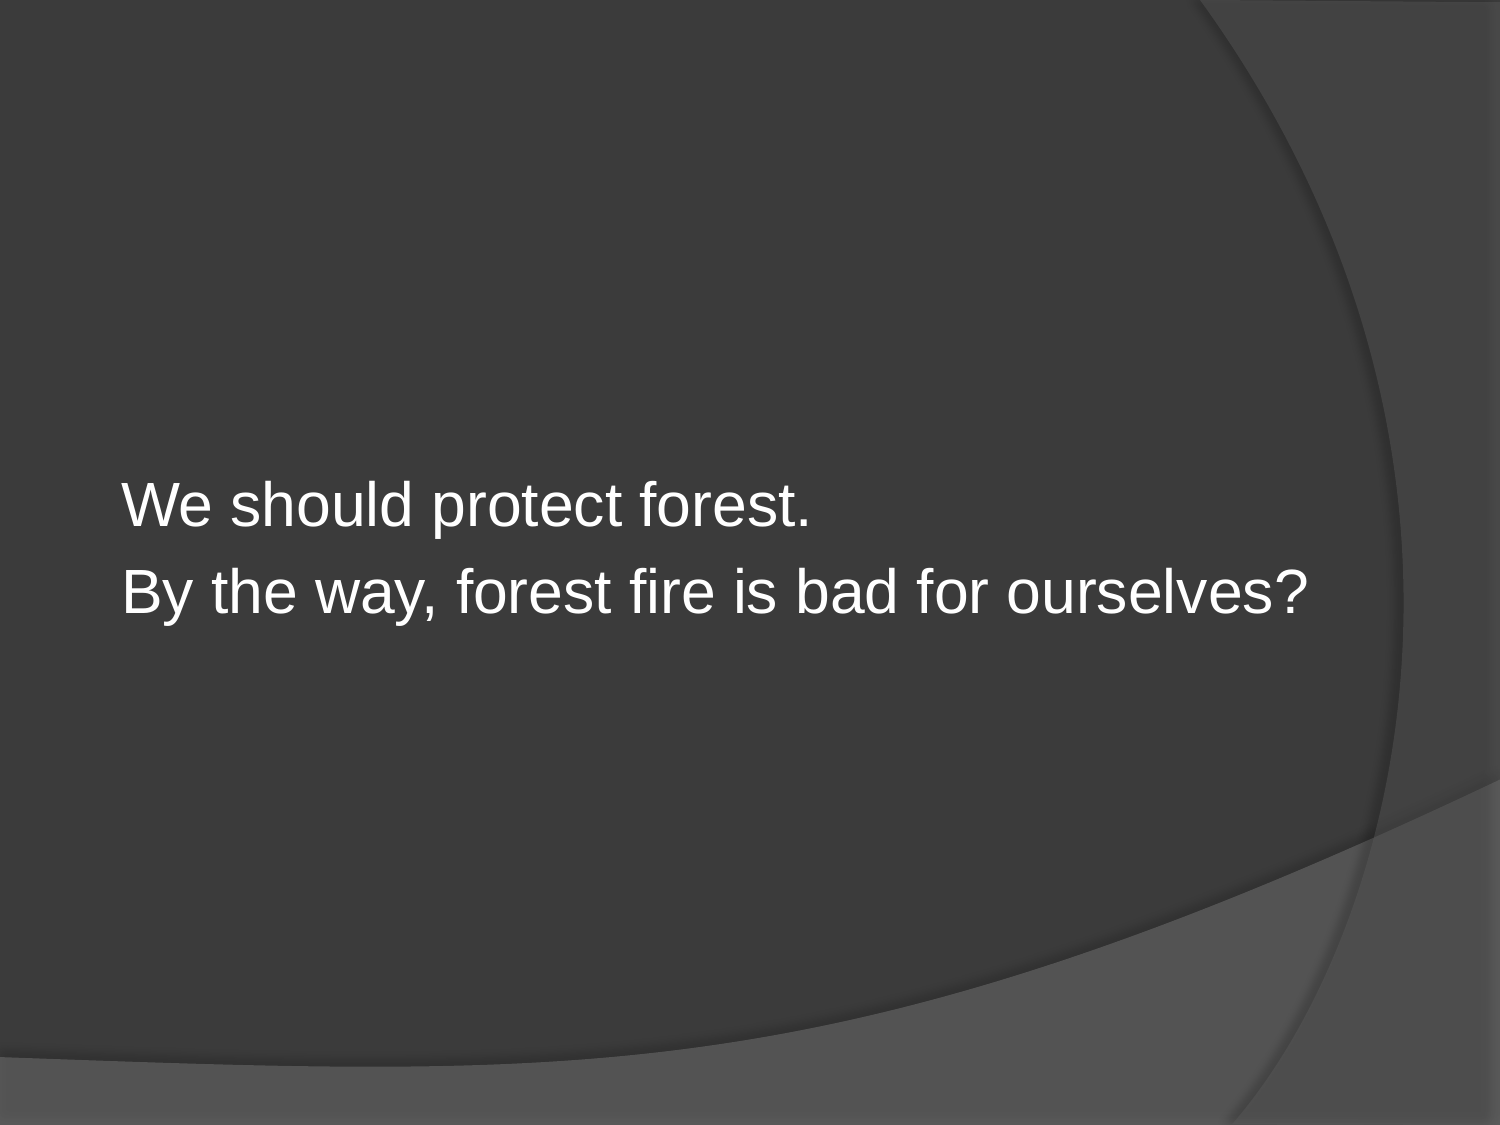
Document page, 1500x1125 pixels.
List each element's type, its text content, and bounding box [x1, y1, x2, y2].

list We should protect forest. By the way, forest fire is bad for ourselves? [100, 456, 1473, 1125]
